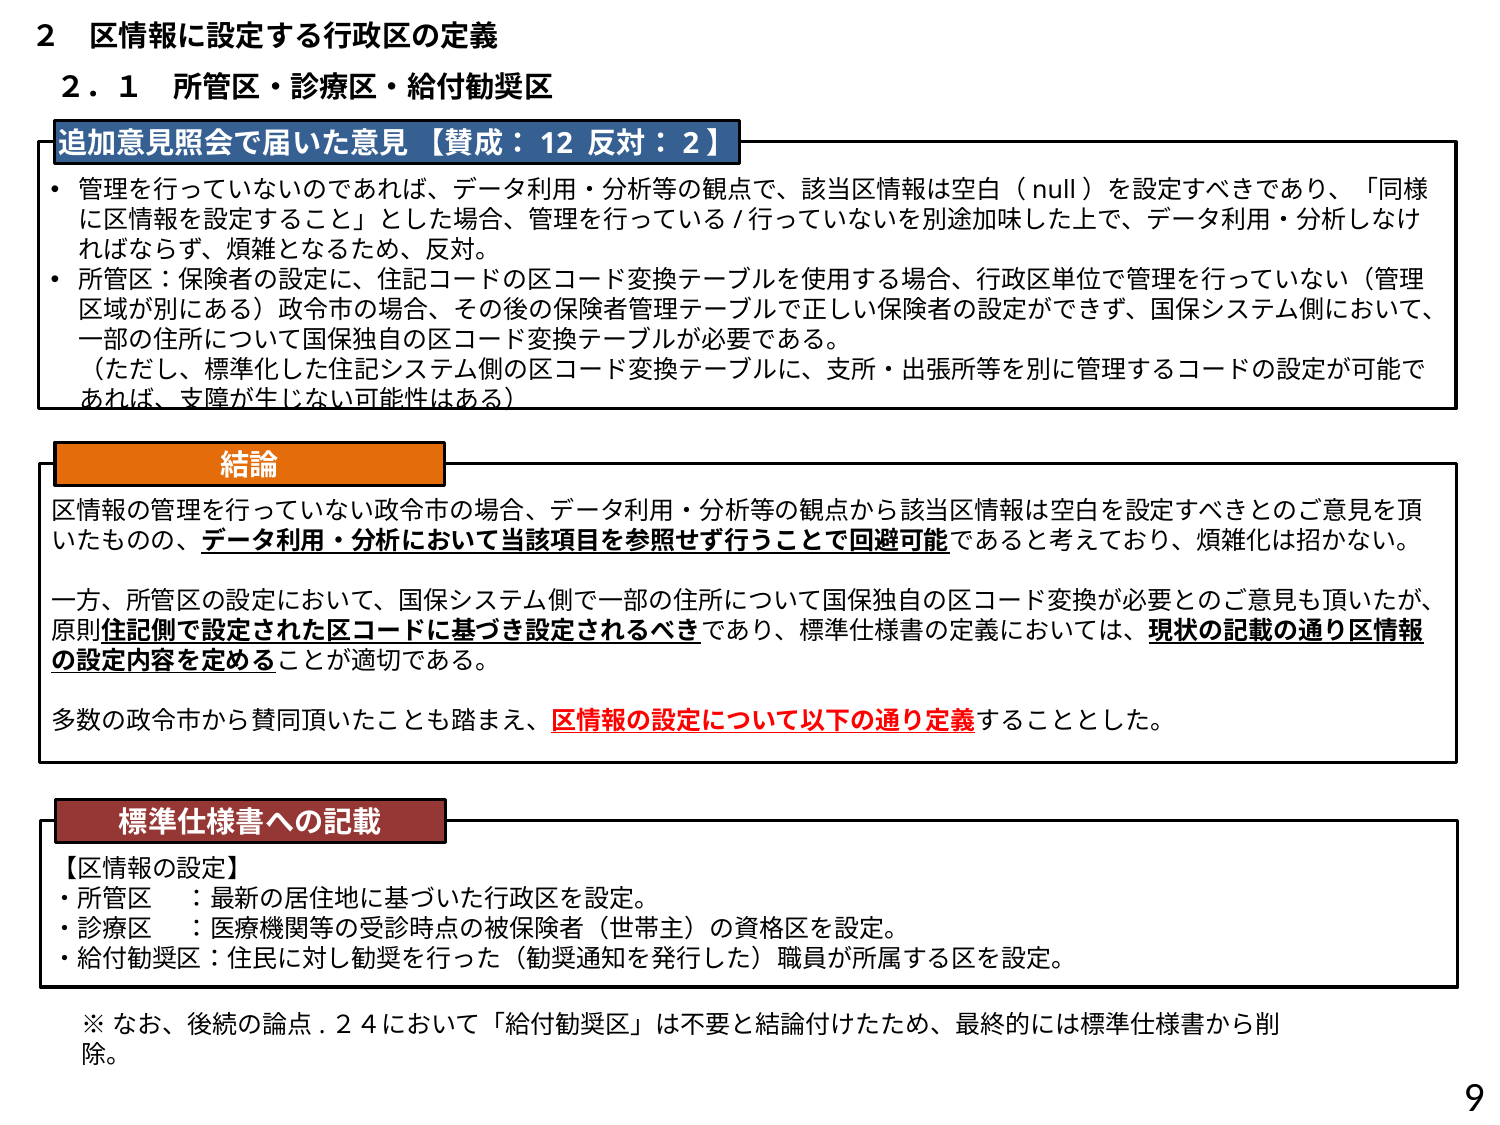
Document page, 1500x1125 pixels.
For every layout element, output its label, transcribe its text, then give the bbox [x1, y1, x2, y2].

text_box 追加意見照会で届いた意見 【賛成：12 反対：2】 [52, 119, 741, 166]
text_box 区情報の管理を行っていない政令市の場合、データ利用・分析等の観点から該当区情報は空白を設定すべきとのご意見を頂いたものの、データ利用・分析において当該項目を参照せず行うことで回避可能であると考えており、煩雑化は招かない。 一方、所管区の設定において、国保システム側で一部の住所について国保独自の区コード変換が必要とのご意見も頂いたが、原則住記側で設定された区コードに基づき設定されるべきであり、標準仕様書の定義においては、現状の記載の通り区情報の設定内容を定めることが適切である。 多数の政令市から賛同頂いたことも踏まえ、区情報の設定について以下の通り定義することとした。 [39, 463, 1457, 763]
text_box 【区情報の設定】 ・所管区 ：最新の居住地に基づいた行政区を設定。 ・診療区 ：医療機関等の受診時点の被保険者（世帯主）の資格区を設定。 ・給付勧奨区：住民に対し勧奨を行った（勧奨通知を発行した）職員が所属する区を設定。 [40, 820, 1458, 988]
text_box ２ 区情報に設定する行政区の定義 [16, 2, 1440, 49]
text_box 標準仕様書への記載 [54, 797, 448, 844]
text_box 結論 [53, 440, 447, 487]
text_box ２．１ 所管区・診療区・給付勧奨区 [41, 53, 1465, 99]
slide_number 8 [1149, 1065, 1500, 1125]
text_box ※なお、後続の論点.２４において「給付勧奨区」は不要と結論付けたため、最終的には標準仕様書から削除。 [67, 1000, 1305, 1076]
text_box 管理を行っていないのであれば、データ利用・分析等の観点で、該当区情報は空白（null）を設定すべきであり、「同様に区情報を設定すること」とした場合、管理を行っている/行っていないを別途加味した上で、データ利用・分析しなければならず、煩雑となるため、反対。 所管区：保険者の設定に、住記コードの区コード変換テーブルを使用する場合、行政区単位で管理を行っていない（管理区域が別にある）政令市の場合、その後の保険者管理テーブルで正しい保険者の設定ができず、国保システム側において、一部の住所について国保独自の区コード変換テーブルが必要である。 （ただし、標準化した住記システム側の区コード変換テーブルに、支所・出張所等を別に管理するコードの設定が可能であれば、支障が生じない可能性はある） [38, 141, 1457, 409]
